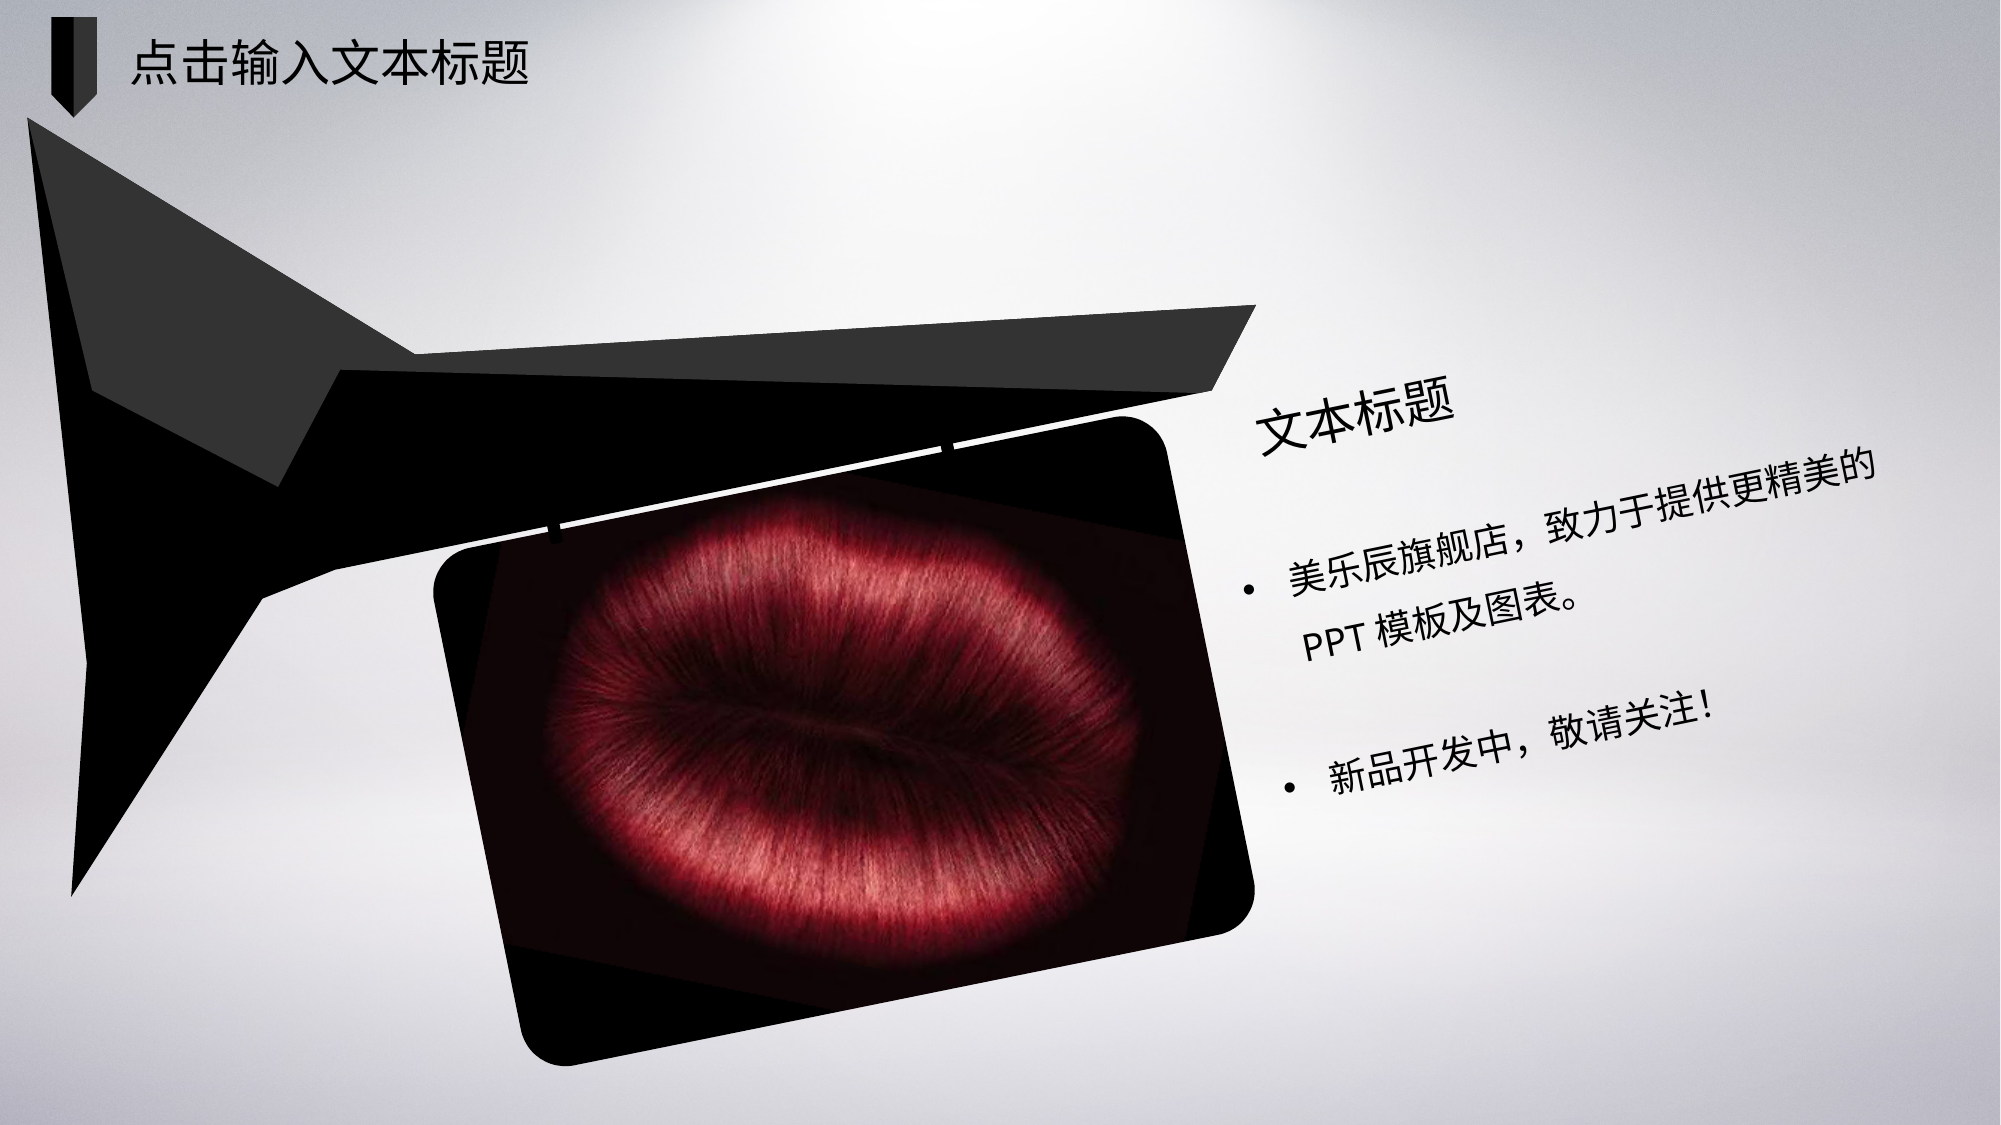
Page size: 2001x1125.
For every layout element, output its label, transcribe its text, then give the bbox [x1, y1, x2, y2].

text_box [27, 117, 1257, 897]
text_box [1257, 366, 1930, 758]
picture [0, 0, 2001, 1125]
text_box [51, 17, 73, 117]
text_box [73, 17, 97, 117]
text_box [470, 419, 1218, 1006]
text_box 点击输入文本标题 [115, 24, 545, 99]
